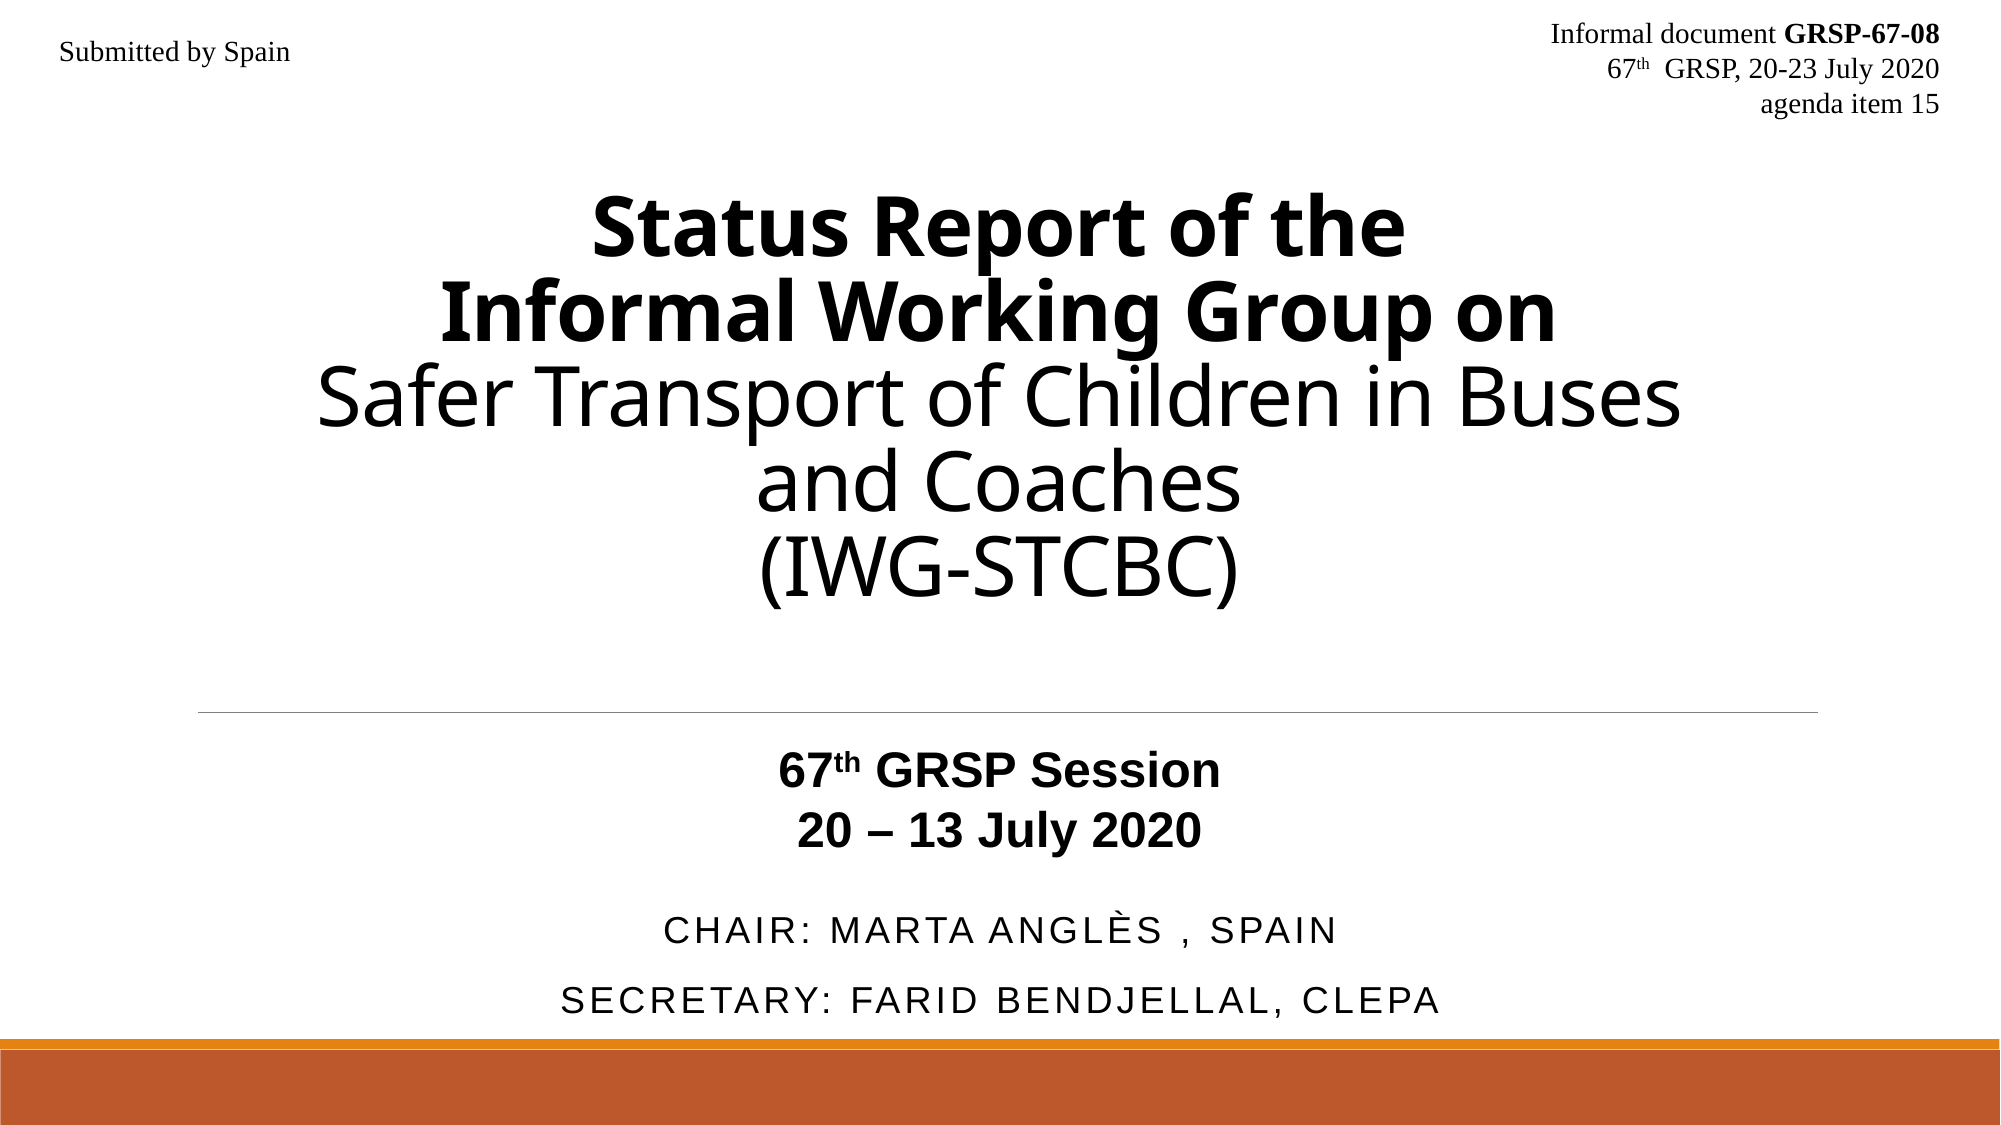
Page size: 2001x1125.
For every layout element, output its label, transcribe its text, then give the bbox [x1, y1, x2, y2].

text_box Submitted by Spain [44, 24, 742, 75]
text_box Informal document GRSP-67-08 67th GRSP, 20-23 July 2020 agenda item 15 [1486, 7, 1955, 127]
title Status Report of the Informal Working Group on Safer Transport of Children in Buses and Coaches (IWG-STCBC) [252, 219, 1748, 622]
text_box 67th GRSP Session 20 – 13 July 2020 [675, 729, 1325, 865]
subtitle Chair: Marta Anglès , SPAIN Secretary: FARID BENDJELLAL, CLEPA [355, 903, 1645, 1055]
